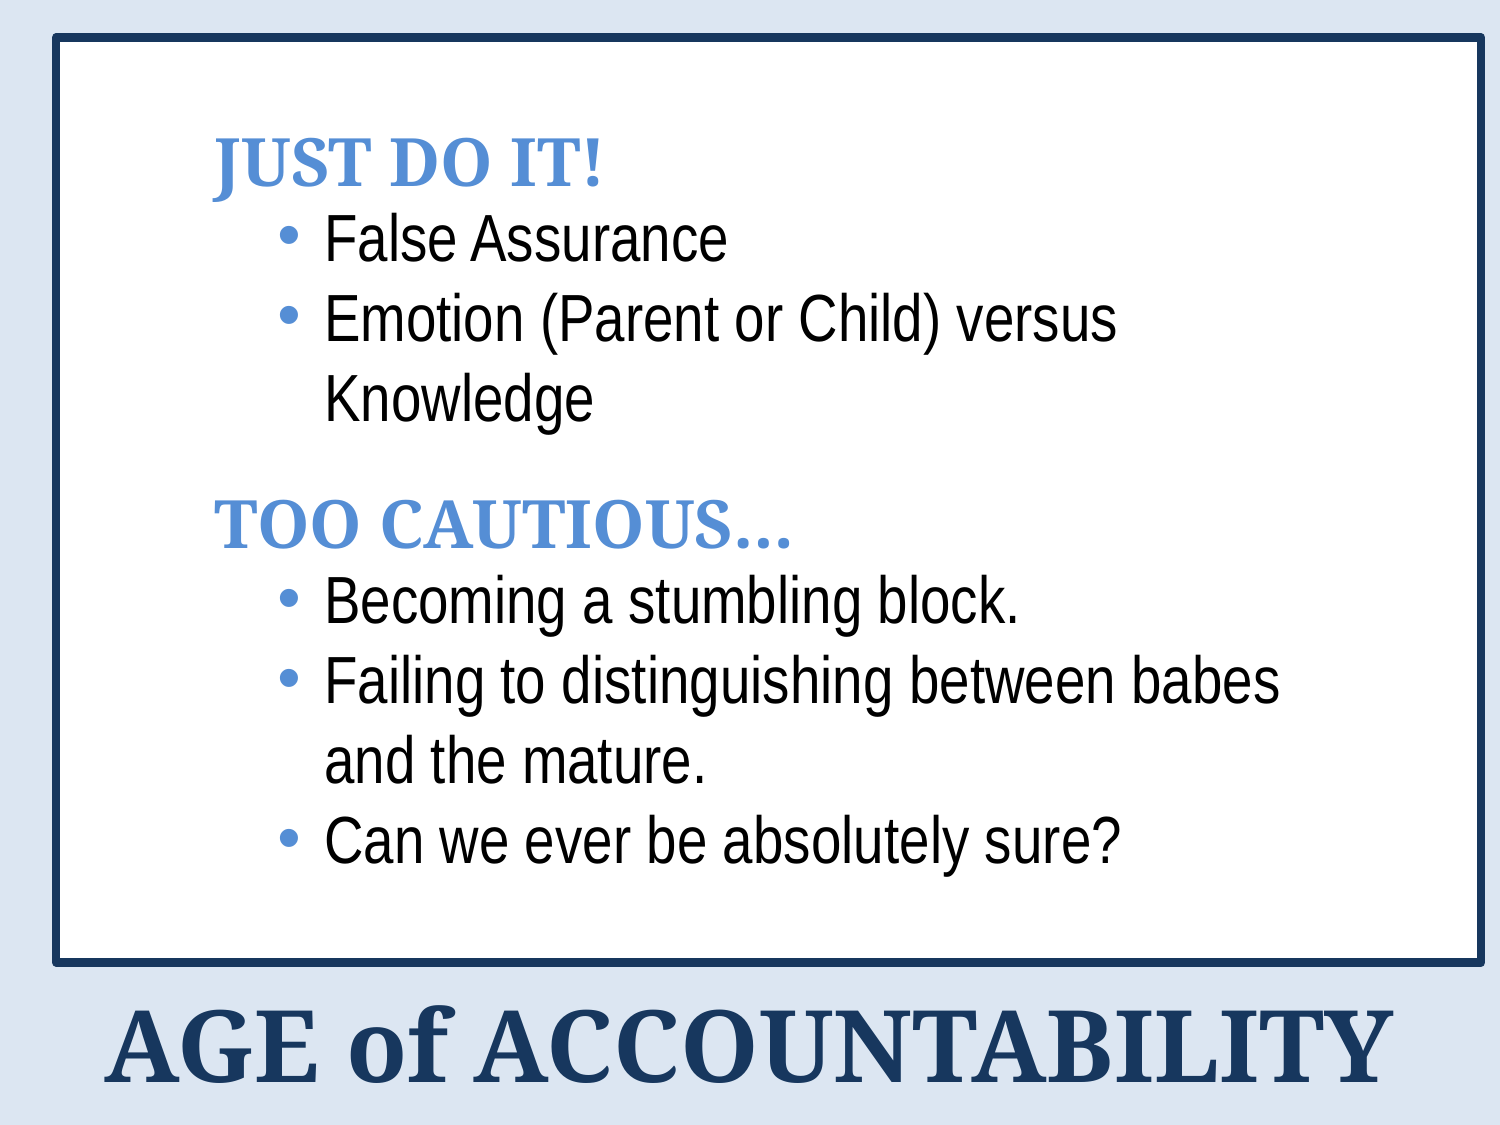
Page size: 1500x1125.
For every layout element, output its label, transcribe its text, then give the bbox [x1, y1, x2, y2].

text_box TOO CAUTIOUS… [199, 474, 1100, 570]
text_box JUST DO IT! [199, 112, 1100, 208]
text_box AGE of ACCOUNTABILITY [0, 975, 1500, 1110]
text_box False Assurance Emotion (Parent or Child) versus Knowledge [262, 187, 1375, 488]
text_box [54, 35, 1483, 965]
text_box Becoming a stumbling block. Failing to distinguishing between babes and the mature. Can we ever be absolutely sure? [262, 549, 1375, 965]
